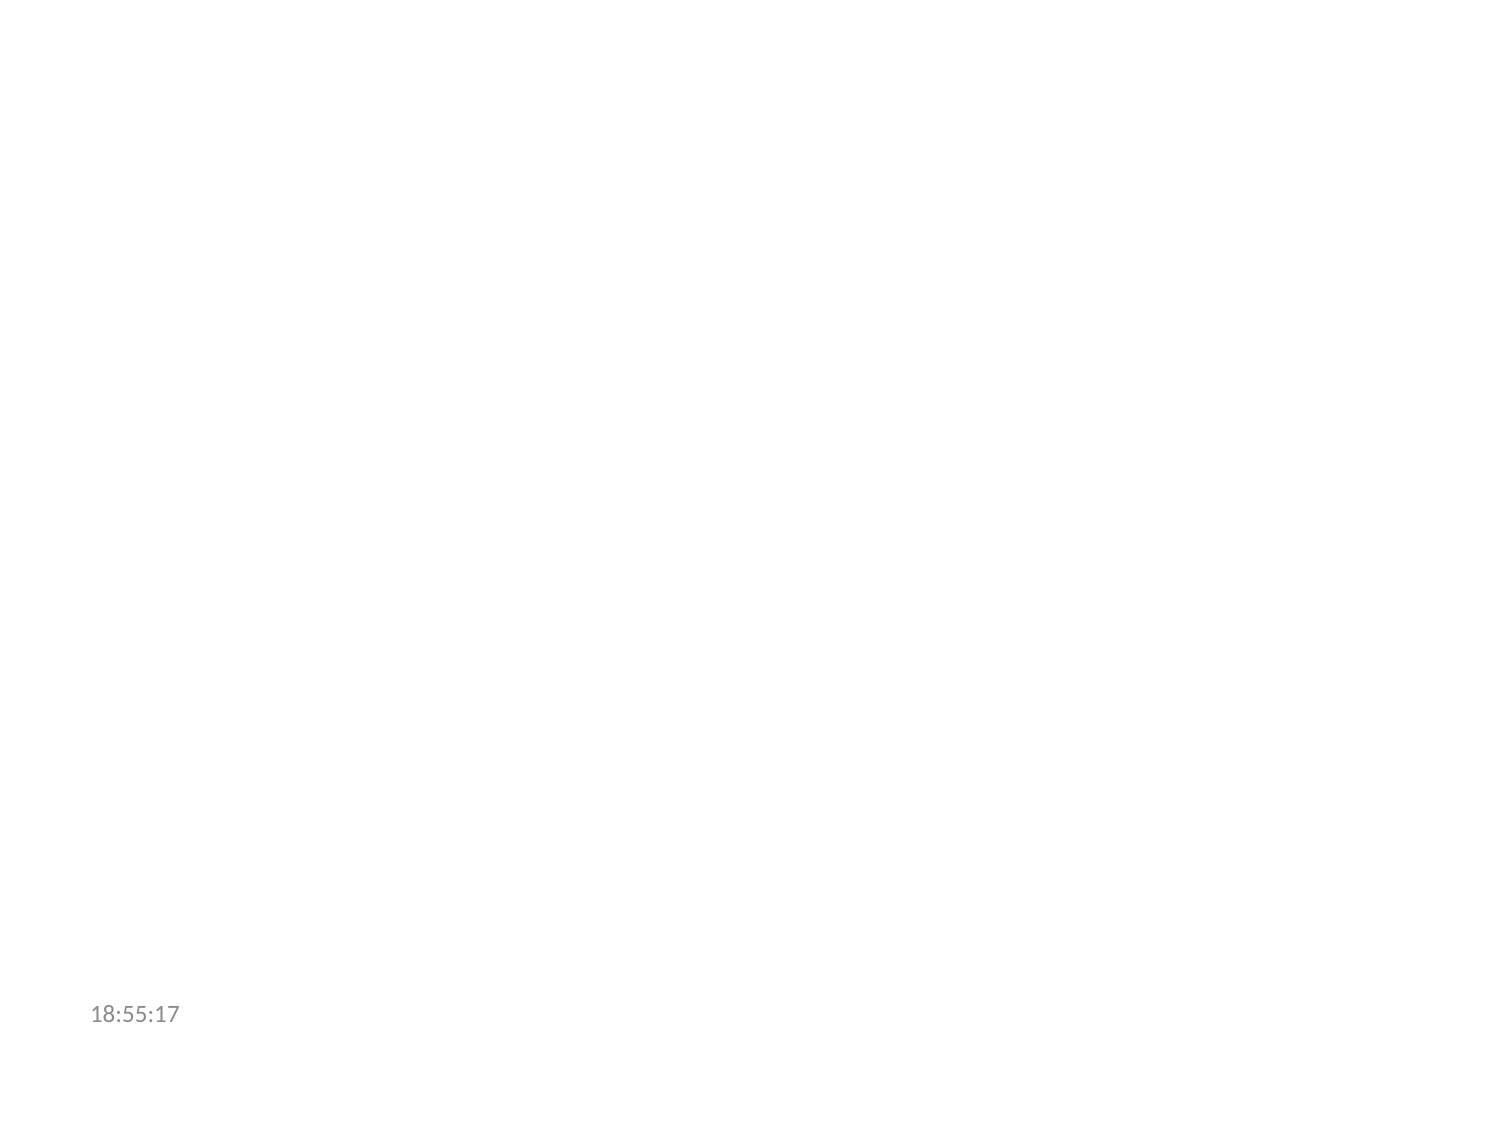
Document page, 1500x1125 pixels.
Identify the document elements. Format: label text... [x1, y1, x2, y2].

text_box 15:35:09 [75, 982, 425, 1043]
